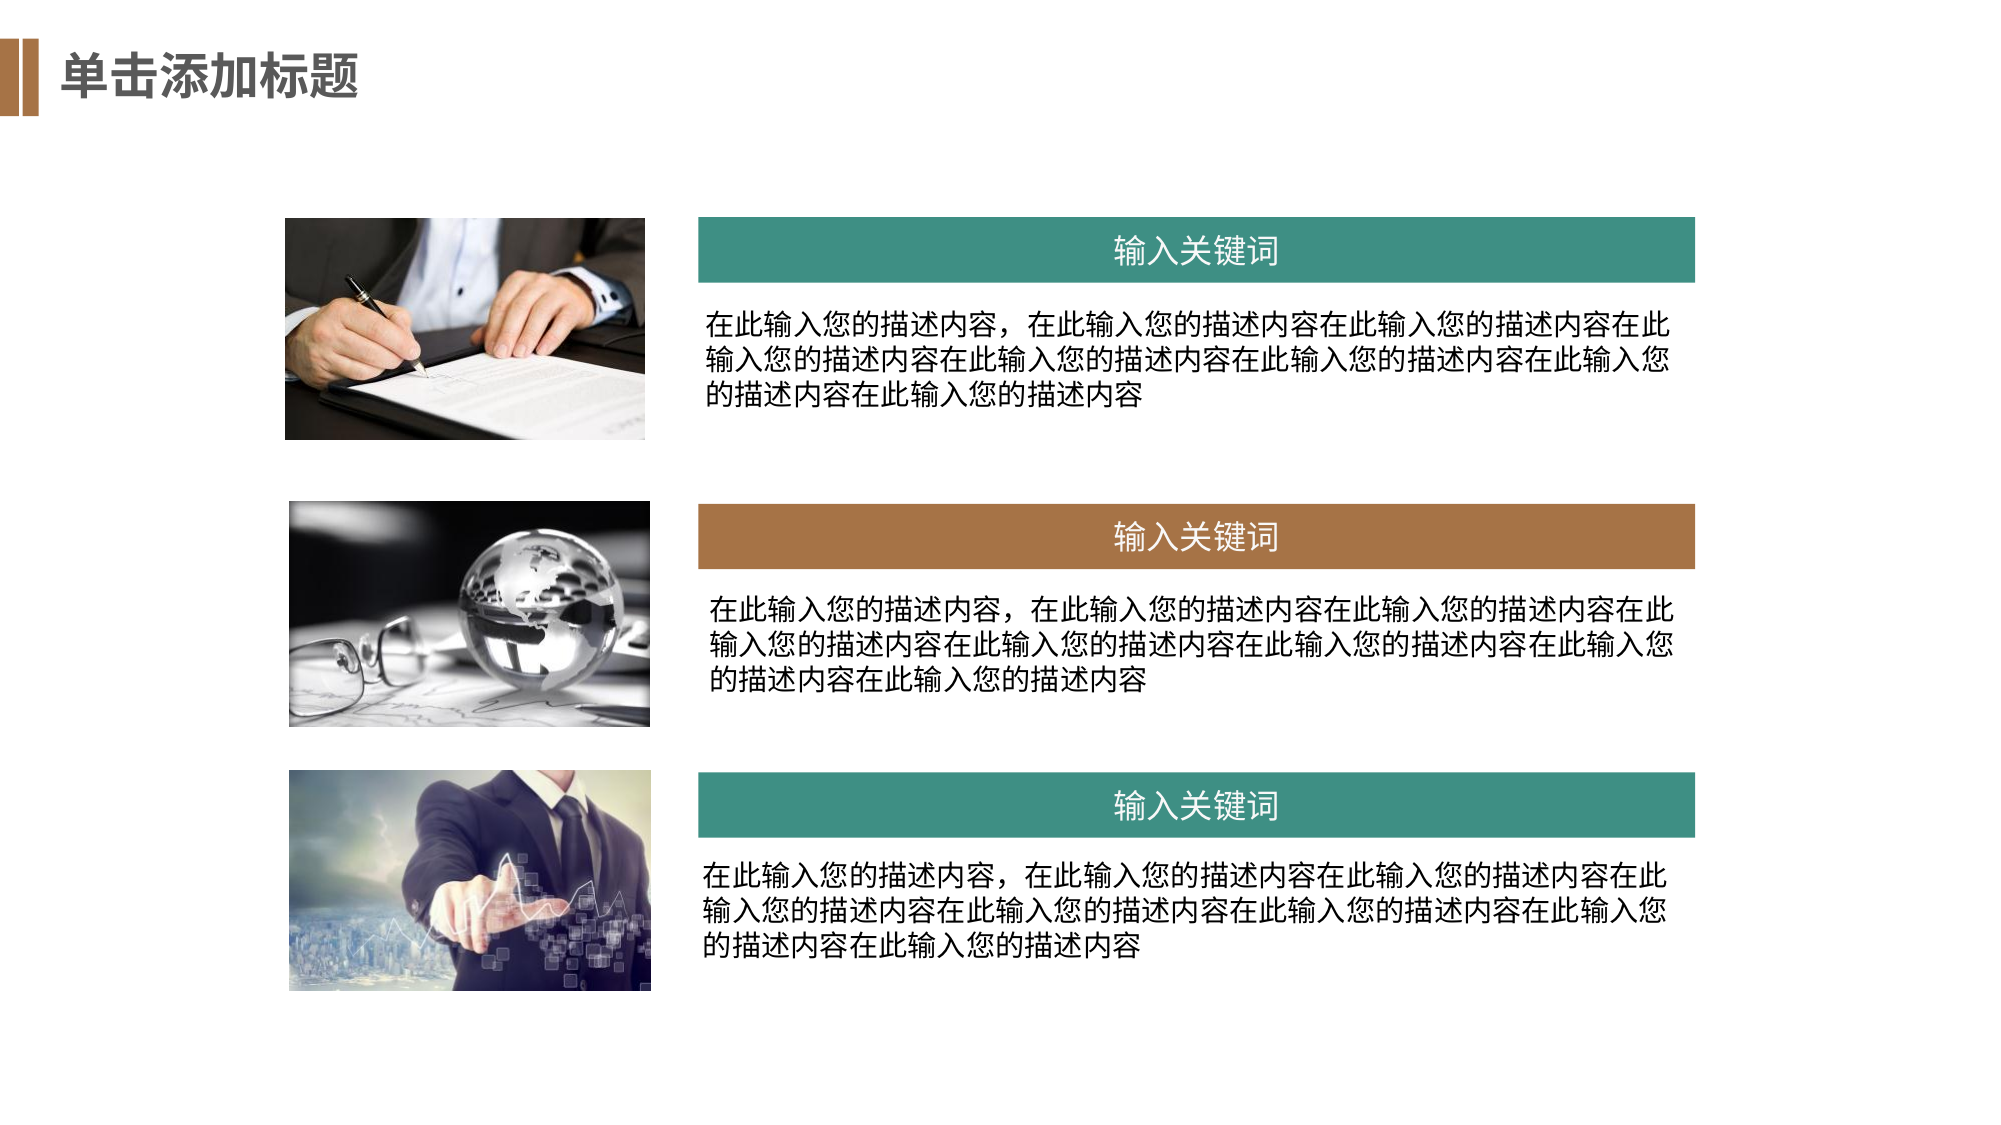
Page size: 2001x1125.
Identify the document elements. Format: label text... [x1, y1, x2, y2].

picture [285, 218, 645, 440]
text_box 在此输入您的描述内容，在此输入您的描述内容在此输入您的描述内容在此输入您的描述内容在此输入您的描述内容在此输入您的描述内容在此输入您的描述内容在此输入您的描述内容 [688, 850, 1695, 1005]
text_box 在此输入您的描述内容，在此输入您的描述内容在此输入您的描述内容在此输入您的描述内容在此输入您的描述内容在此输入您的描述内容在此输入您的描述内容在此输入您的描述内容 [690, 298, 1698, 454]
picture [289, 501, 650, 727]
text_box 在此输入您的描述内容，在此输入您的描述内容在此输入您的描述内容在此输入您的描述内容在此输入您的描述内容在此输入您的描述内容在此输入您的描述内容在此输入您的描述内容 [694, 583, 1702, 739]
picture [289, 770, 651, 991]
text_box 输入关键词 [697, 216, 1696, 284]
text_box [0, 38, 20, 117]
text_box 输入关键词 [697, 503, 1696, 570]
text_box 输入关键词 [697, 771, 1696, 839]
text_box 单击添加标题 [44, 37, 540, 113]
text_box [22, 38, 40, 117]
